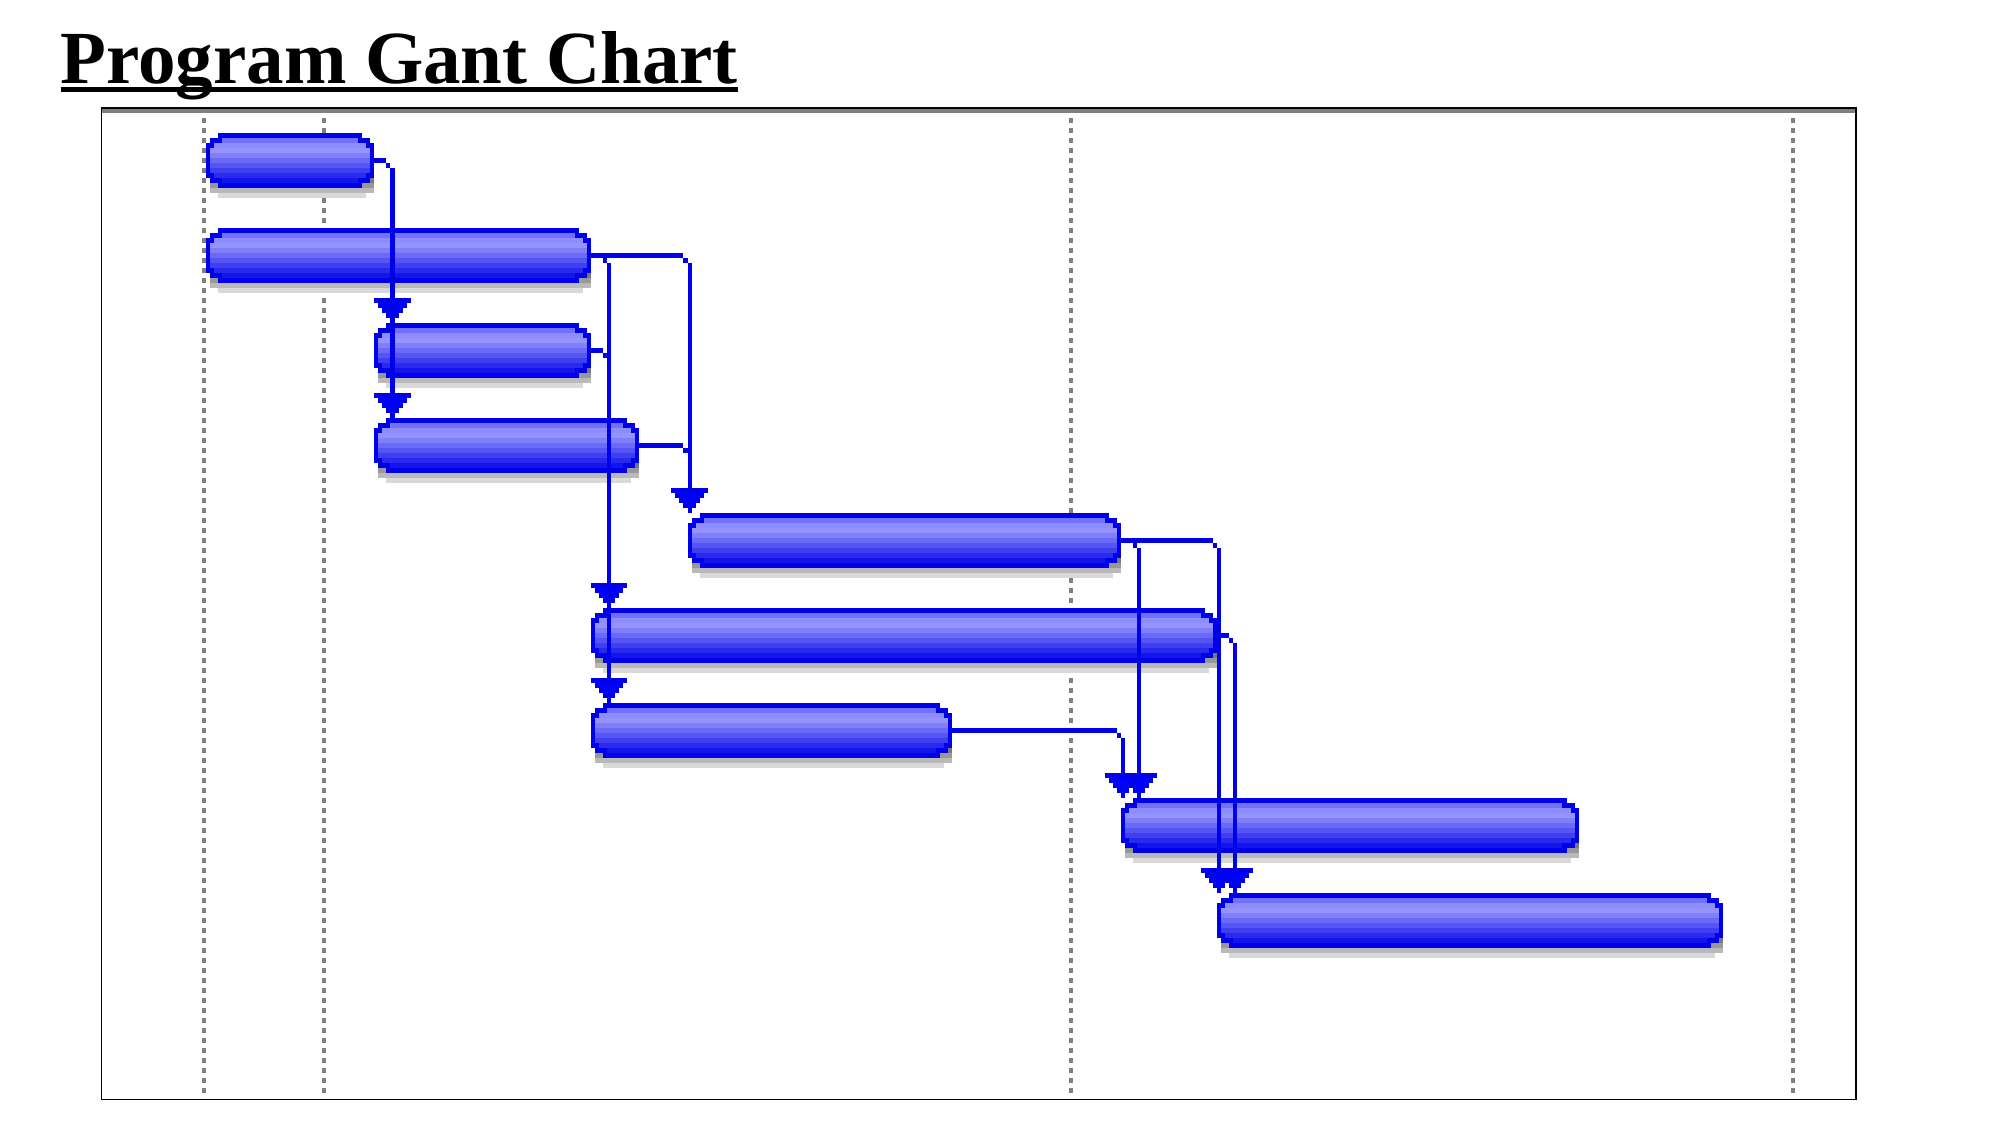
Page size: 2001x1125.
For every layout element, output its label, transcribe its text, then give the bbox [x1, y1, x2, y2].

text_box Program Gant Chart [45, 0, 987, 106]
picture [101, 108, 1856, 1099]
